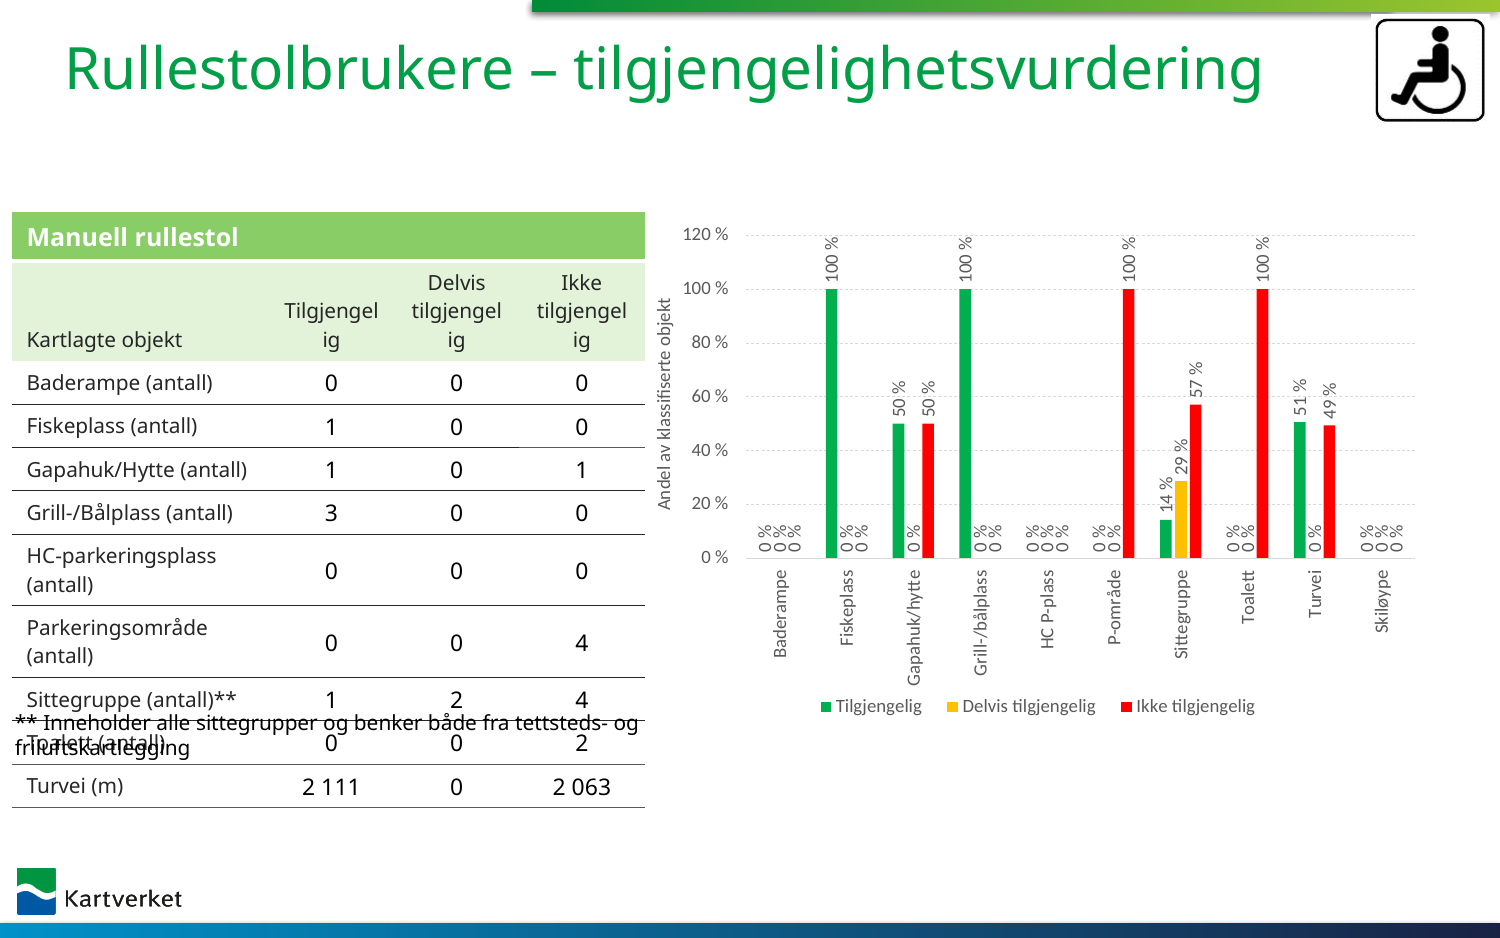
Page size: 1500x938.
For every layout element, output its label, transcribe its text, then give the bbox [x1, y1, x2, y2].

table_cell 2 [394, 678, 519, 702]
table_cell 1 [269, 448, 394, 490]
table_cell Kartlagte objekt [12, 263, 269, 361]
text_box ** Inneholder alle sittegrupper og benker både fra tettsteds- og friluftskartlegging [0, 702, 745, 768]
table_cell 2 111 [269, 768, 394, 807]
table_cell 0 [269, 361, 394, 404]
table_cell 0 [394, 405, 519, 447]
table_cell 4 [519, 606, 638, 677]
table_cell Gapahuk/Hytte (antall) [12, 448, 269, 490]
table_cell 0 [394, 768, 519, 807]
table_header Manuell rullestol [12, 212, 645, 259]
table_cell Delvis tilgjengelig [394, 263, 519, 361]
table_cell 0 [394, 491, 519, 534]
text_box Rullestolbrukere – tilgjengelighetsvurdering [49, 12, 1372, 109]
table_cell 0 [269, 535, 394, 605]
table_cell 0 [519, 491, 638, 534]
table_cell 4 [519, 678, 638, 702]
table_cell 0 [394, 606, 519, 677]
table_cell 0 [394, 361, 519, 404]
table_cell Fiskeplass (antall) [12, 405, 269, 447]
table_cell 1 [269, 678, 394, 702]
table_cell Baderampe (antall) [12, 361, 269, 404]
table_cell 0 [519, 361, 638, 404]
table_cell 0 [394, 535, 519, 605]
table_cell 2 063 [519, 768, 645, 807]
table_cell Turvei (m) [12, 768, 269, 807]
table_cell Tilgjengelig [269, 263, 394, 361]
table_cell 3 [269, 491, 394, 534]
picture [1371, 13, 1491, 127]
table_cell Sittegruppe (antall)** [12, 678, 269, 702]
table_cell Grill-/Bålplass (antall) [12, 491, 269, 534]
table_cell 1 [519, 448, 638, 490]
picture [643, 218, 1426, 728]
table_cell 0 [519, 405, 638, 447]
table_cell Parkeringsområde (antall) [12, 606, 269, 677]
table_cell 1 [269, 405, 394, 447]
table_cell HC-parkeringsplass (antall) [12, 535, 269, 605]
table_cell 0 [394, 448, 519, 490]
table_cell 0 [269, 606, 394, 677]
table_cell Ikke tilgjengelig [519, 263, 638, 361]
table_cell 0 [519, 535, 638, 605]
